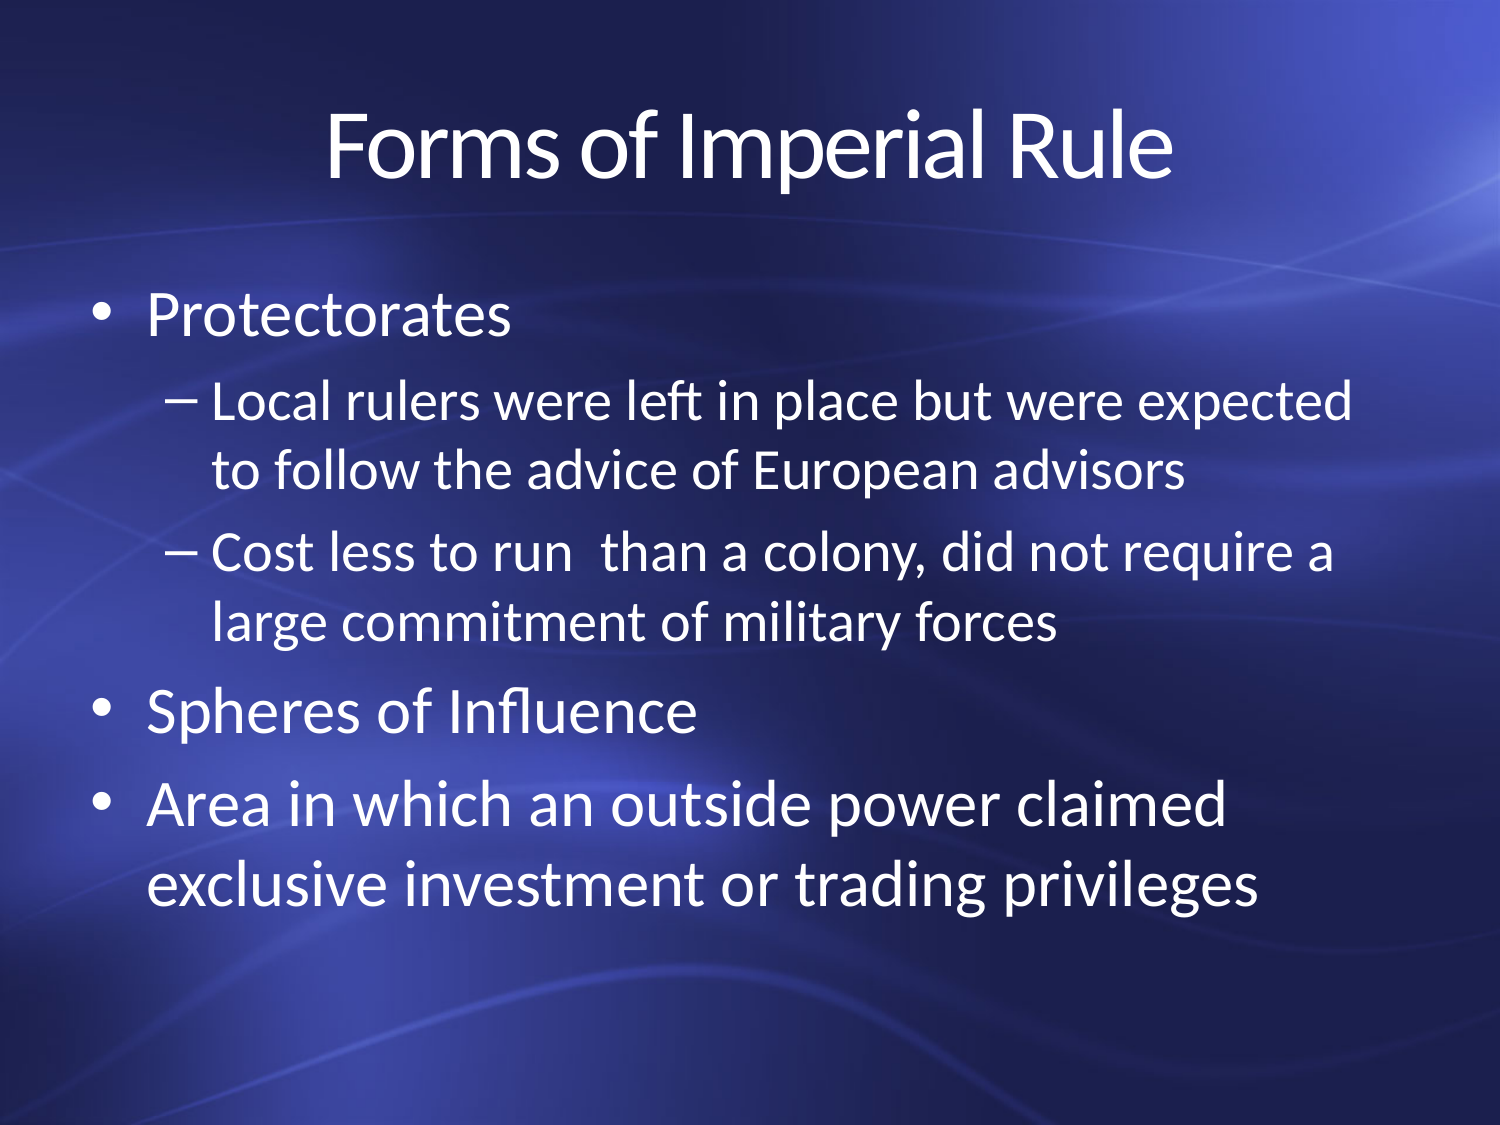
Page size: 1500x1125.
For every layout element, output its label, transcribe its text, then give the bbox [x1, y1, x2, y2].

picture [0, 0, 1500, 1125]
title Forms of Imperial Rule [75, 45, 1425, 233]
list Protectorates Local rulers were left in place but were expected to follow the advice of European advisors Cost less to run than a colony, did not require a large commitment of military forces Spheres of Influence Area in which an outside power claimed exclusive investment or trading privileges [75, 262, 1425, 1005]
